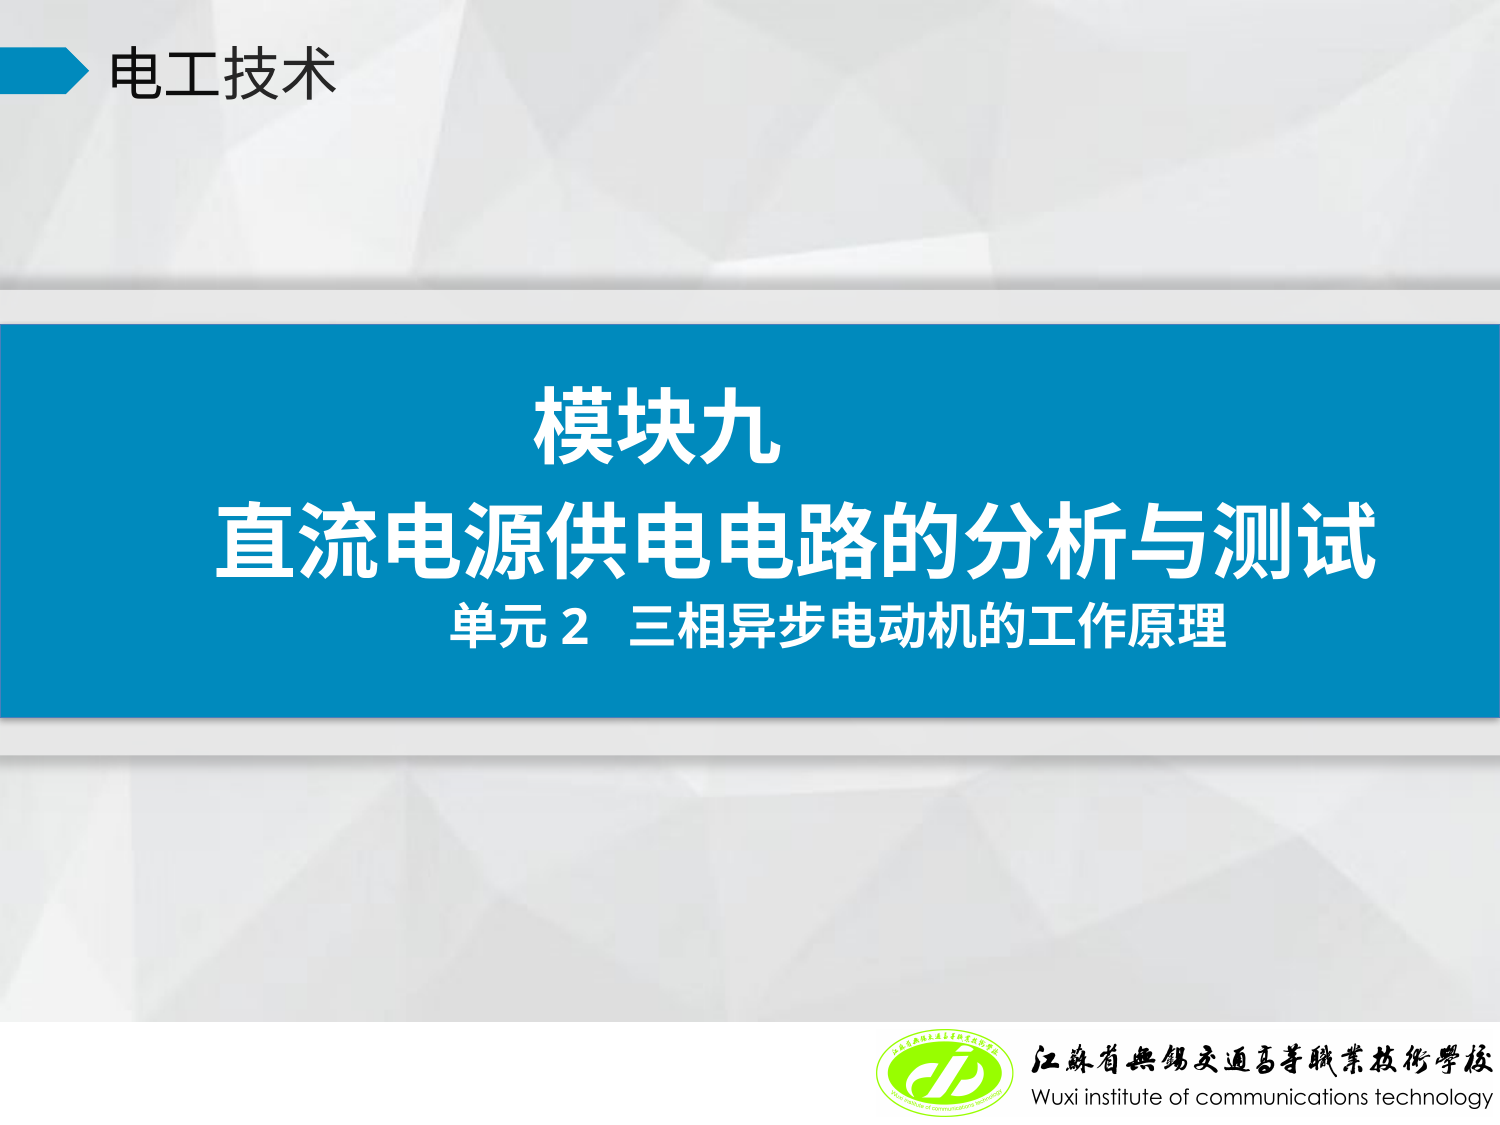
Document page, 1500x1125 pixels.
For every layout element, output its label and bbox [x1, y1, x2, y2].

picture [1094, 603, 1125, 648]
picture [875, 1029, 1494, 1118]
picture [344, 543, 351, 575]
picture [631, 640, 673, 645]
picture [304, 504, 321, 518]
picture [722, 502, 792, 578]
picture [1194, 604, 1225, 646]
picture [619, 388, 646, 450]
picture [1142, 503, 1203, 578]
picture [605, 558, 624, 578]
picture [572, 502, 625, 553]
picture [324, 502, 375, 540]
picture [1005, 623, 1014, 634]
picture [929, 602, 948, 648]
picture [966, 503, 1041, 579]
picture [782, 624, 795, 635]
picture [563, 608, 587, 643]
picture [1235, 518, 1267, 578]
picture [880, 603, 924, 647]
picture [1304, 504, 1320, 520]
picture [389, 502, 459, 578]
picture [481, 506, 541, 579]
picture [981, 602, 1024, 648]
picture [1133, 551, 1184, 559]
picture [470, 503, 486, 516]
picture [798, 502, 875, 579]
picture [924, 535, 941, 556]
picture [548, 503, 573, 579]
picture [1216, 548, 1232, 577]
picture [466, 526, 482, 539]
picture [1272, 503, 1289, 579]
picture [1078, 503, 1125, 579]
picture [637, 623, 667, 628]
picture [501, 619, 546, 647]
picture [1139, 635, 1149, 645]
picture [529, 555, 543, 573]
picture [639, 502, 709, 578]
picture [1079, 603, 1094, 648]
picture [885, 502, 956, 578]
picture [564, 387, 611, 404]
picture [506, 606, 540, 610]
picture [451, 603, 495, 648]
picture [320, 543, 337, 578]
picture [358, 543, 377, 577]
picture [301, 547, 322, 577]
picture [497, 556, 511, 574]
picture [679, 602, 698, 648]
picture [0, 0, 1500, 324]
picture [634, 607, 671, 612]
picture [946, 605, 976, 647]
picture [1129, 604, 1174, 648]
picture [730, 604, 774, 648]
picture [1324, 502, 1375, 578]
picture [1271, 509, 1277, 560]
picture [572, 558, 593, 578]
picture [780, 602, 824, 647]
picture [1218, 503, 1266, 560]
picture [1215, 526, 1232, 539]
picture [639, 388, 694, 463]
picture [882, 606, 900, 610]
picture [561, 407, 612, 463]
picture [701, 605, 723, 647]
picture [1299, 527, 1351, 576]
picture [702, 388, 780, 463]
picture [1163, 635, 1173, 645]
picture [467, 547, 484, 577]
picture [1048, 502, 1081, 579]
picture [833, 602, 875, 647]
picture [217, 502, 292, 576]
picture [535, 387, 563, 464]
picture [1030, 607, 1074, 644]
picture [1179, 605, 1195, 643]
picture [300, 526, 318, 540]
picture [0, 718, 1500, 1022]
